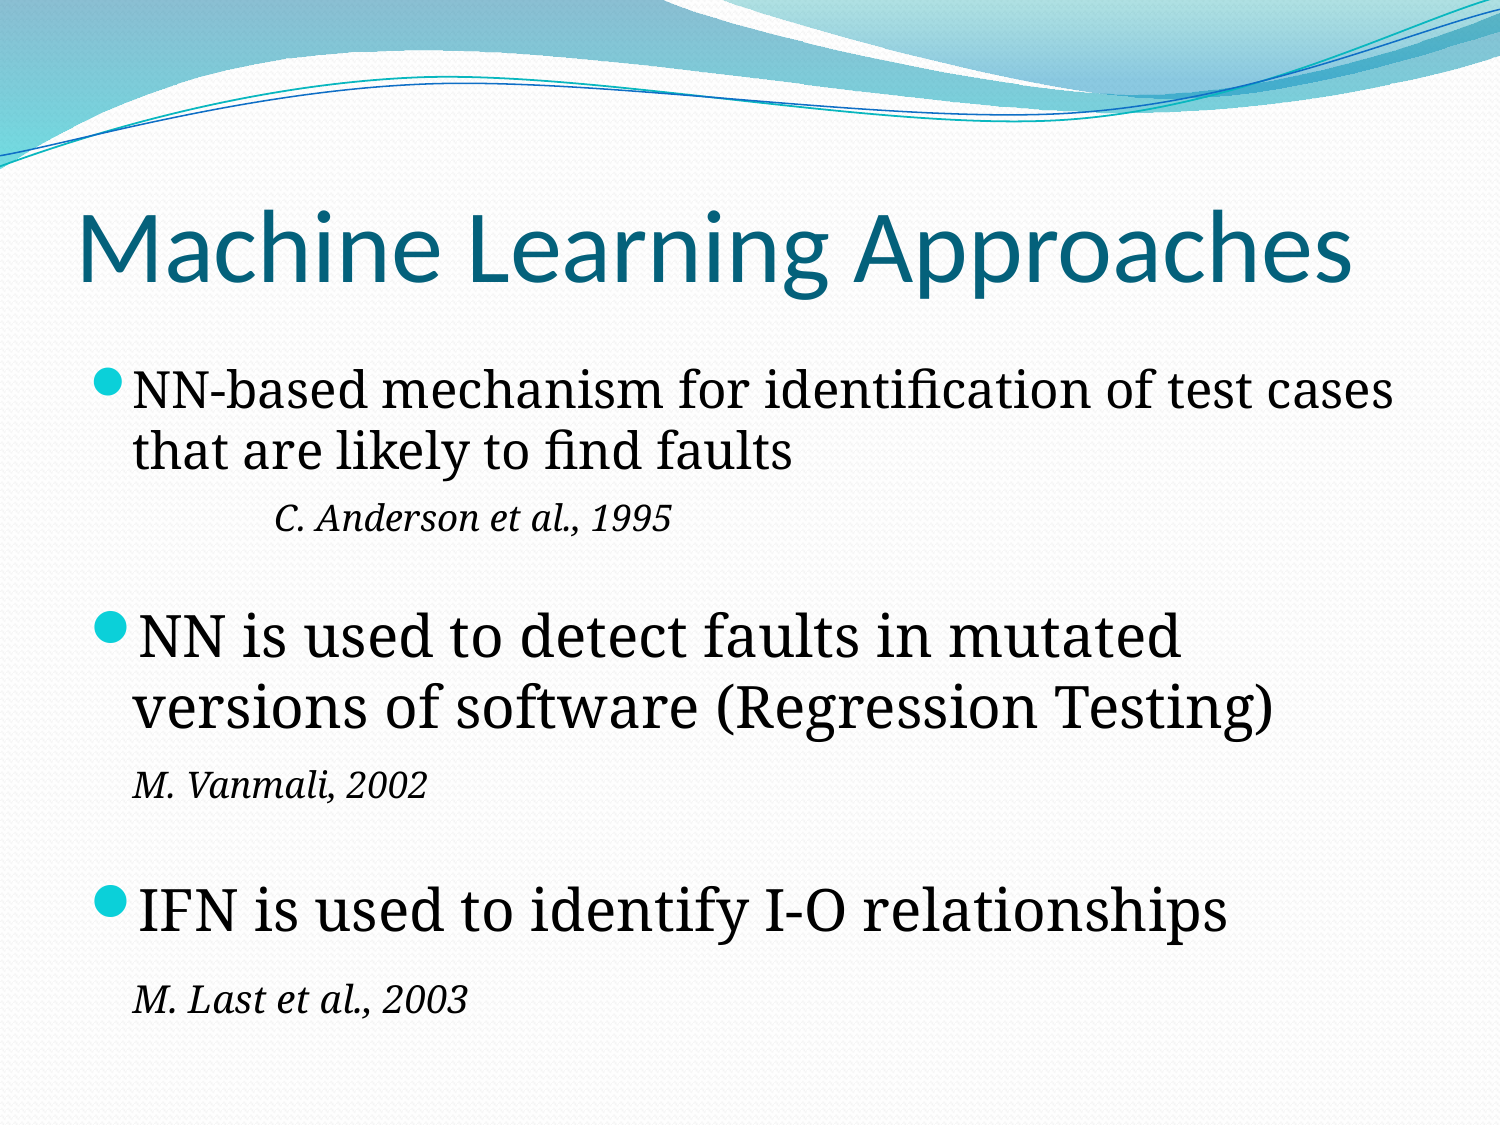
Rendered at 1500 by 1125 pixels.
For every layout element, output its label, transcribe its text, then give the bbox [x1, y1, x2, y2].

title Machine Learning Approaches [75, 115, 1425, 303]
list NN-based mechanism for identification of test cases that are likely to find faults C. Anderson et al., 1995 NN is used to detect faults in mutated versions of software (Regression Testing) M. Vanmali, 2002 IFN is used to identify I-O relationships M. Last et al., 2003 [75, 317, 1450, 1038]
